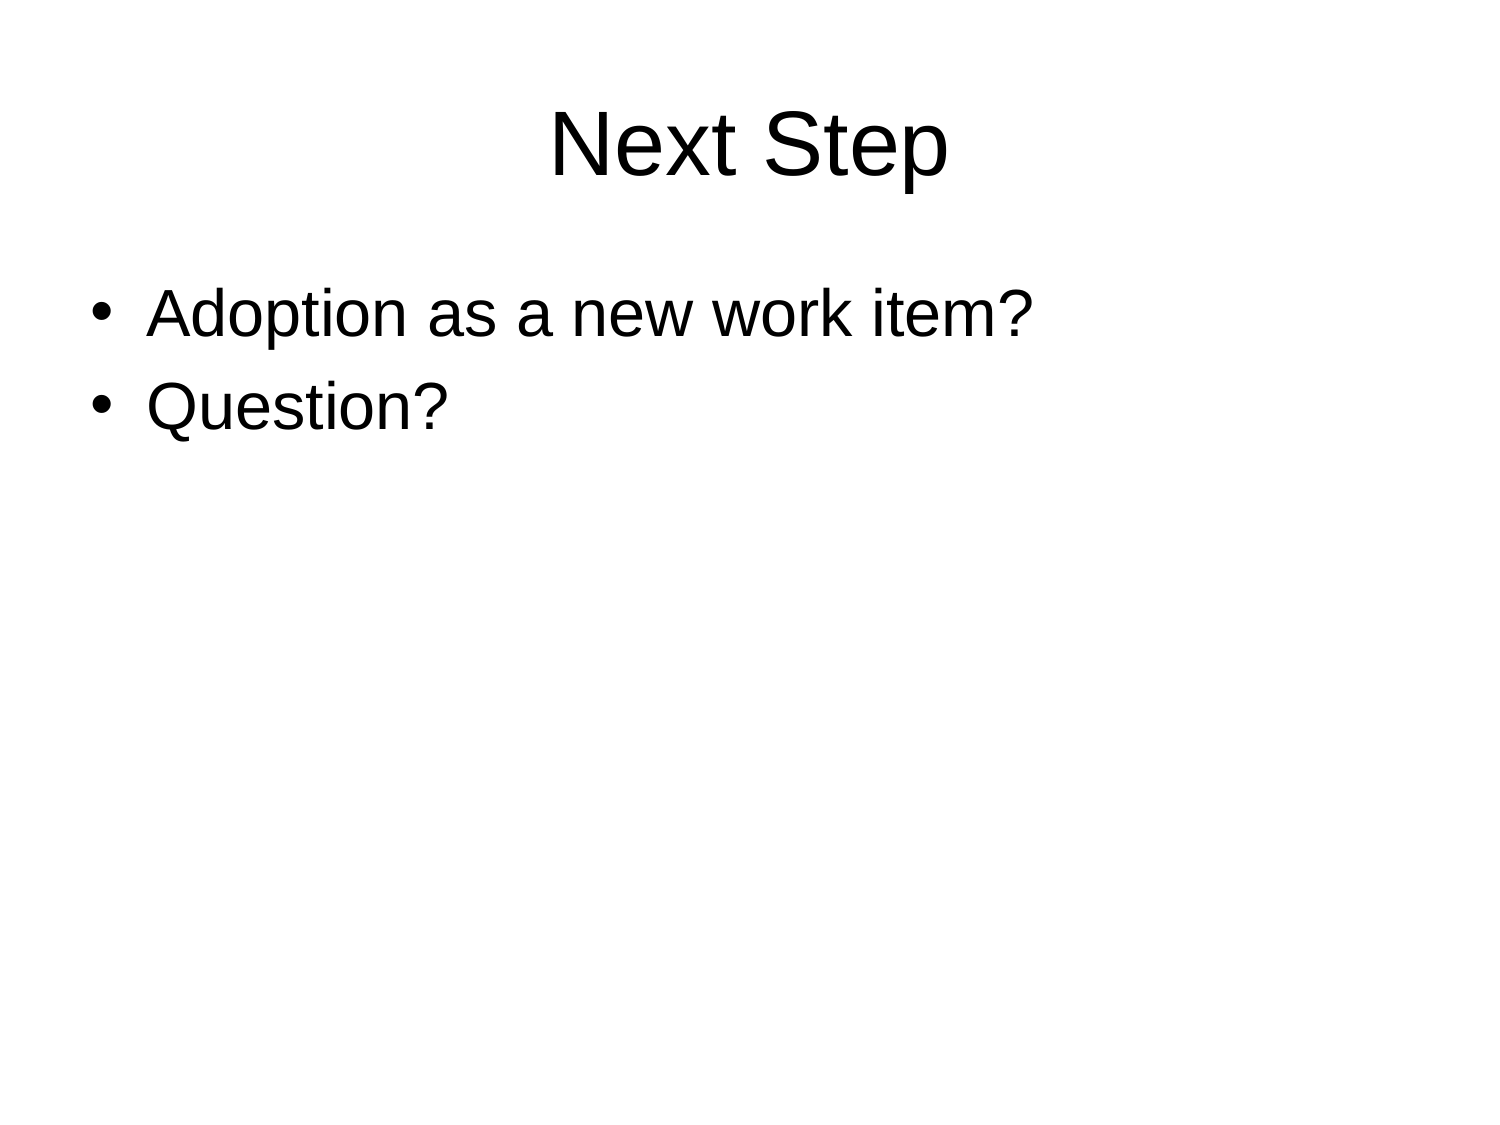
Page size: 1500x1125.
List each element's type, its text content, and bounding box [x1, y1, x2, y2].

list Adoption as a new work item? Question? [75, 262, 1425, 1005]
title Next Step [75, 45, 1425, 233]
